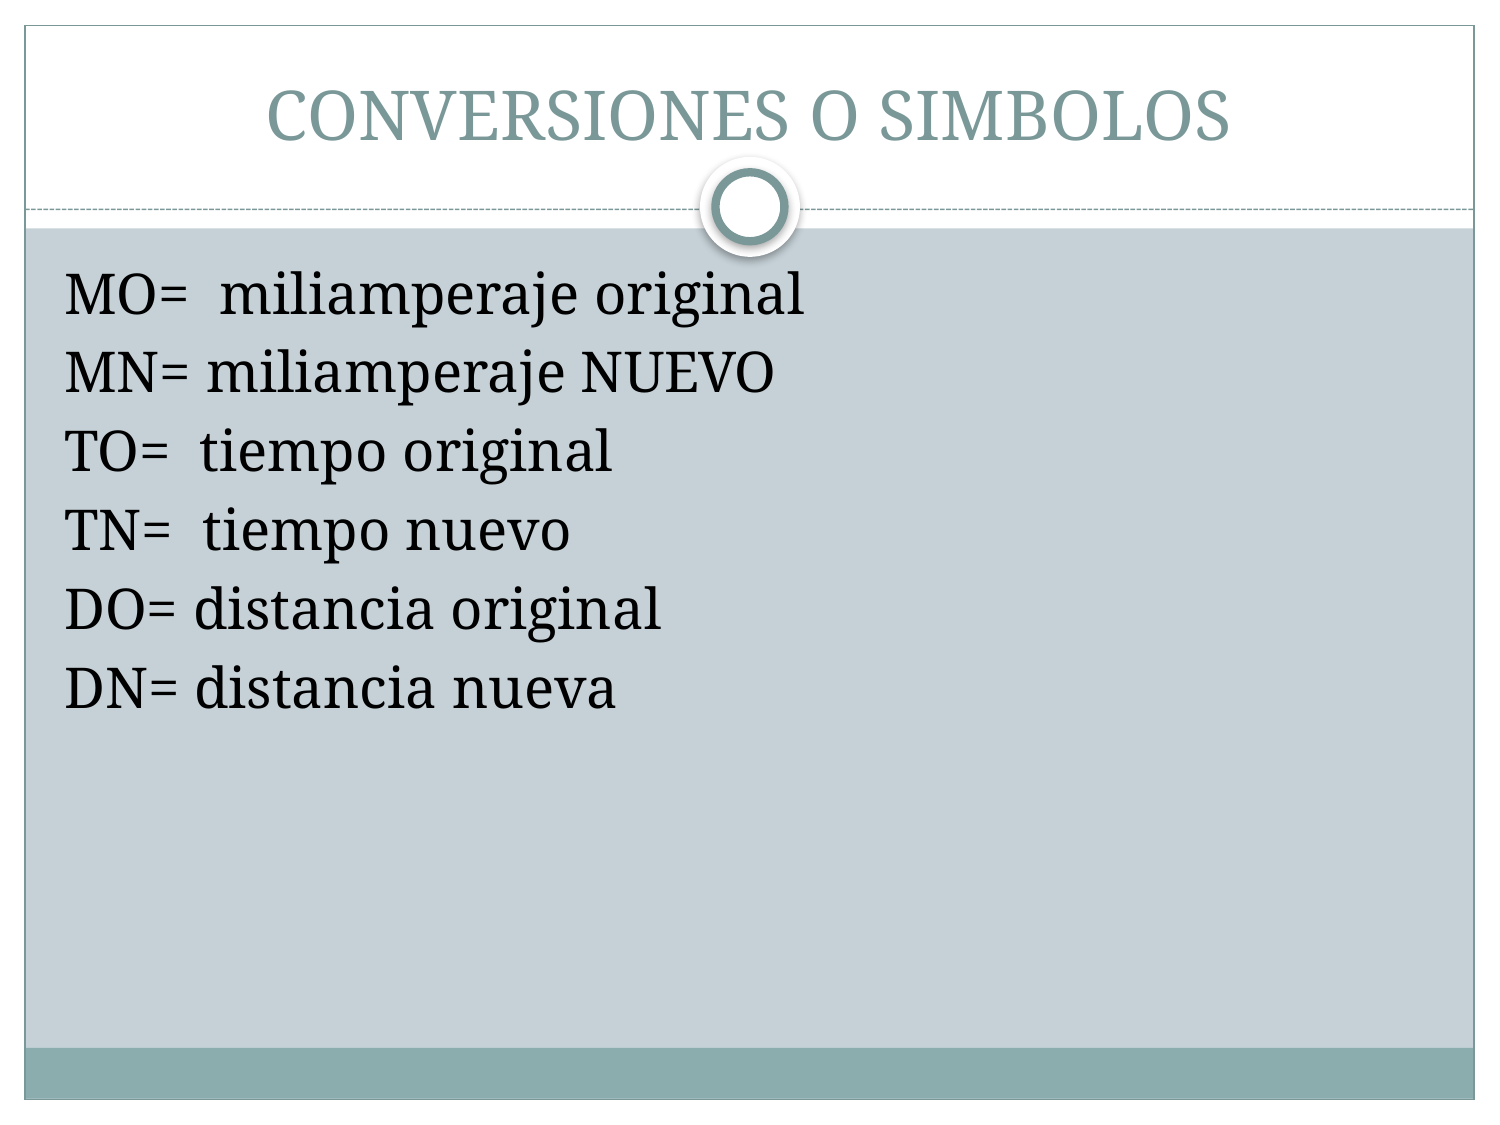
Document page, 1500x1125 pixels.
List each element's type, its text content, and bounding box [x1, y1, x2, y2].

title CONVERSIONES O SIMBOLOS [49, 37, 1450, 162]
list MO= miliamperaje original MN= miliamperaje NUEVO TO= tiempo original TN= tiempo nuevo DO= distancia original DN= distancia nueva [49, 250, 1445, 1001]
